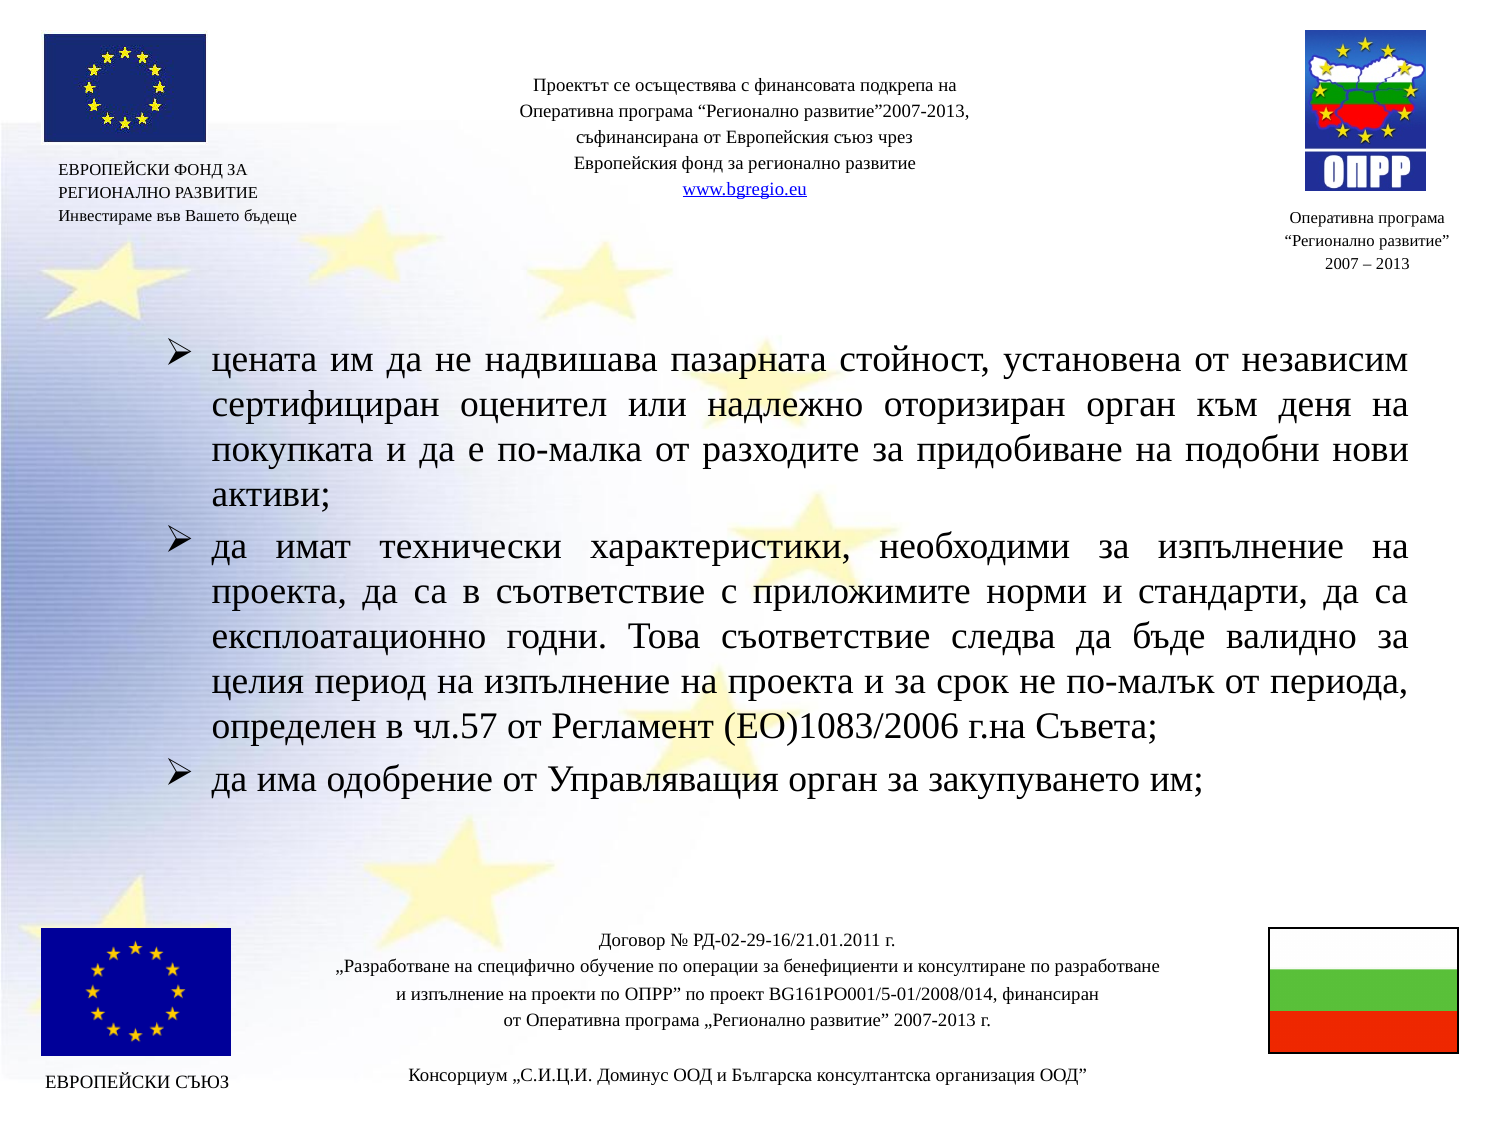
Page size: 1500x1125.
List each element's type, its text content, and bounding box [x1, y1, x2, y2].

list цената им да не надвишава пазарната стойност, установена от независим сертифициран оценител или надлежно оторизиран орган към деня на покупката и да е по-малка от разходите за придобиване на подобни нови активи; да имат технически характеристики, необходими за изпълнение на проекта, да са в съответствие с приложимите норми и стандарти, да са експлоатационно годни. Това съответствие следва да бъде валидно за целия период на изпълнение на проекта и за срок не по-малък от периода, определен в чл.57 от Регламент (ЕО)1083/2006 г.на Съвета; да има одобрение от Управляващия орган за закупуването им; [75, 326, 1425, 863]
picture [0, 0, 1500, 1125]
